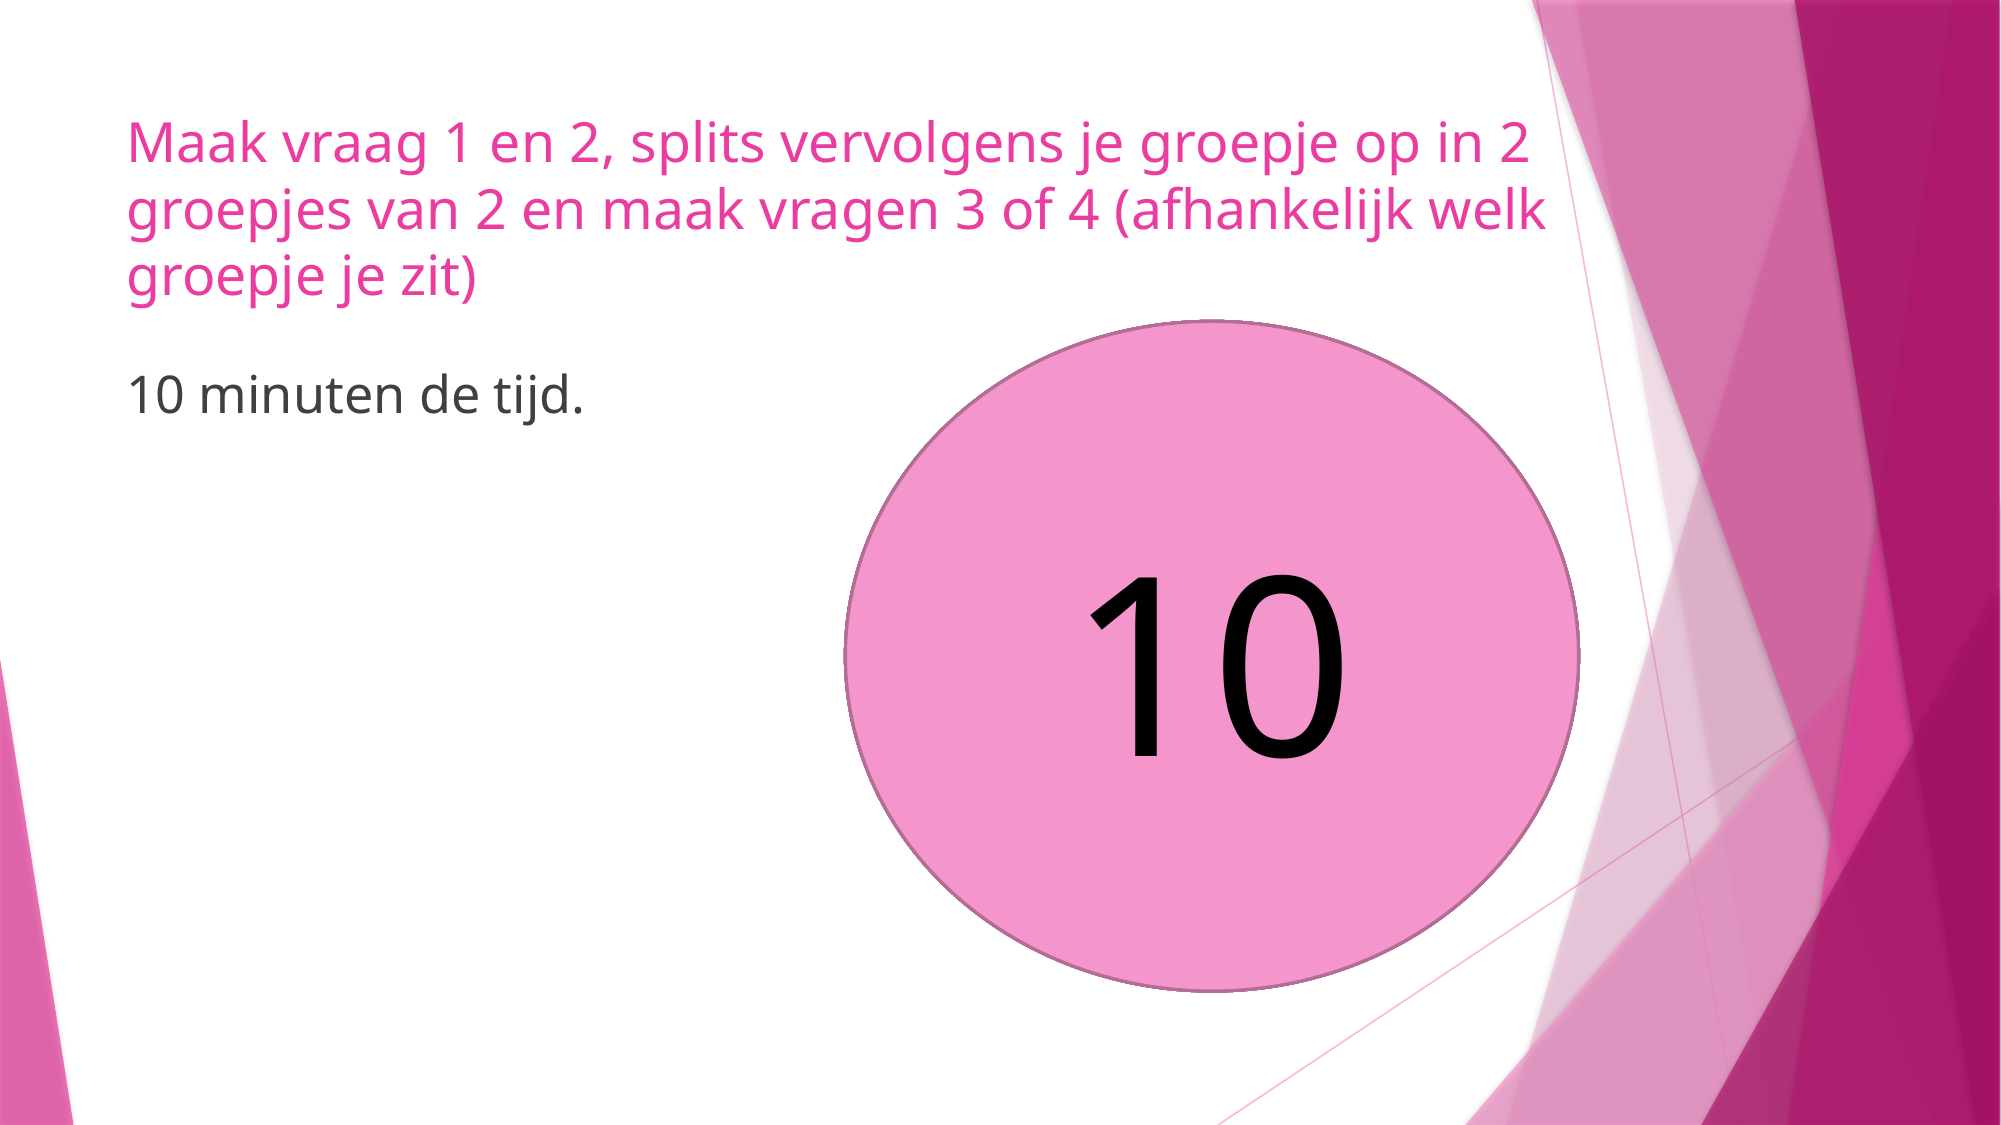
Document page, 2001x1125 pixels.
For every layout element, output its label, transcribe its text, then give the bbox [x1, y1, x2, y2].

list 10 minuten de tijd. [111, 354, 846, 992]
title Maak vraag 1 en 2, splits vervolgens je groepje op in 2 groepjes van 2 en maak vragen 3 of 4 (afhankelijk welk groepje je zit) [111, 99, 1568, 317]
text_box 10 [843, 319, 1581, 993]
